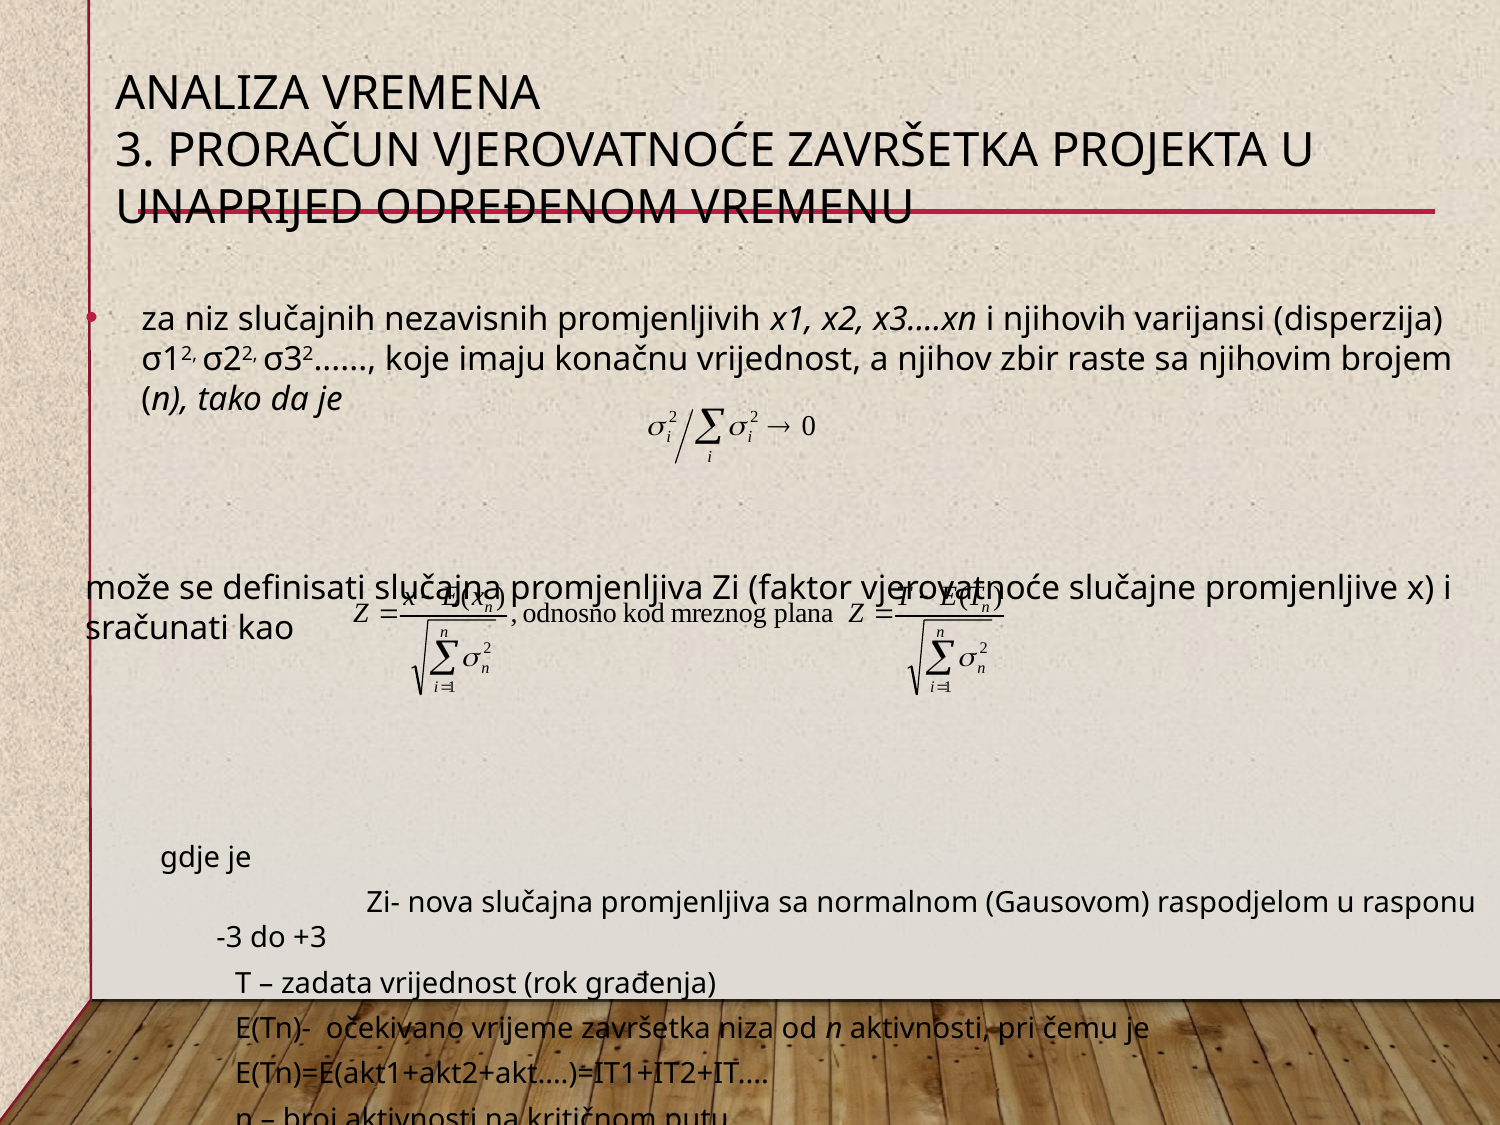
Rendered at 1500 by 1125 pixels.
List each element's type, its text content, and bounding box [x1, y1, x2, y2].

list za niz slučajnih nezavisnih promjenljivih x1, x2, x3....xn i njihovih varijansi (disperzija) σ12, σ22, σ32......, koje imaju konačnu vrijednost, a njihov zbir raste sa njihovim brojem (n), tako da je može se definisati slučajna promjenljiva Zi (faktor vjerovatnoće slučajne promjenljive x) i sračunati kao gdje je Zi- nova slučajna promjenljiva sa normalnom (Gausovom) raspodjelom u rasponu -3 do +3 T – zadata vrijednost (rok građenja) E(Tn)- očekivano vrijeme završetka niza od n aktivnosti, pri čemu je E(Tn)=E(akt1+akt2+akt....)=IT1+IT2+IT.... n – broj aktivnosti na kritičnom putu [70, 289, 1500, 970]
title ANALIZA VREMENA 3. Proračun vjerovatnoće završetka projekta u unaprijed određenom vremenu [100, 54, 1459, 243]
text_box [643, 403, 822, 469]
picture [91, 0, 1500, 289]
picture [0, 999, 1500, 1125]
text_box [348, 578, 1011, 703]
